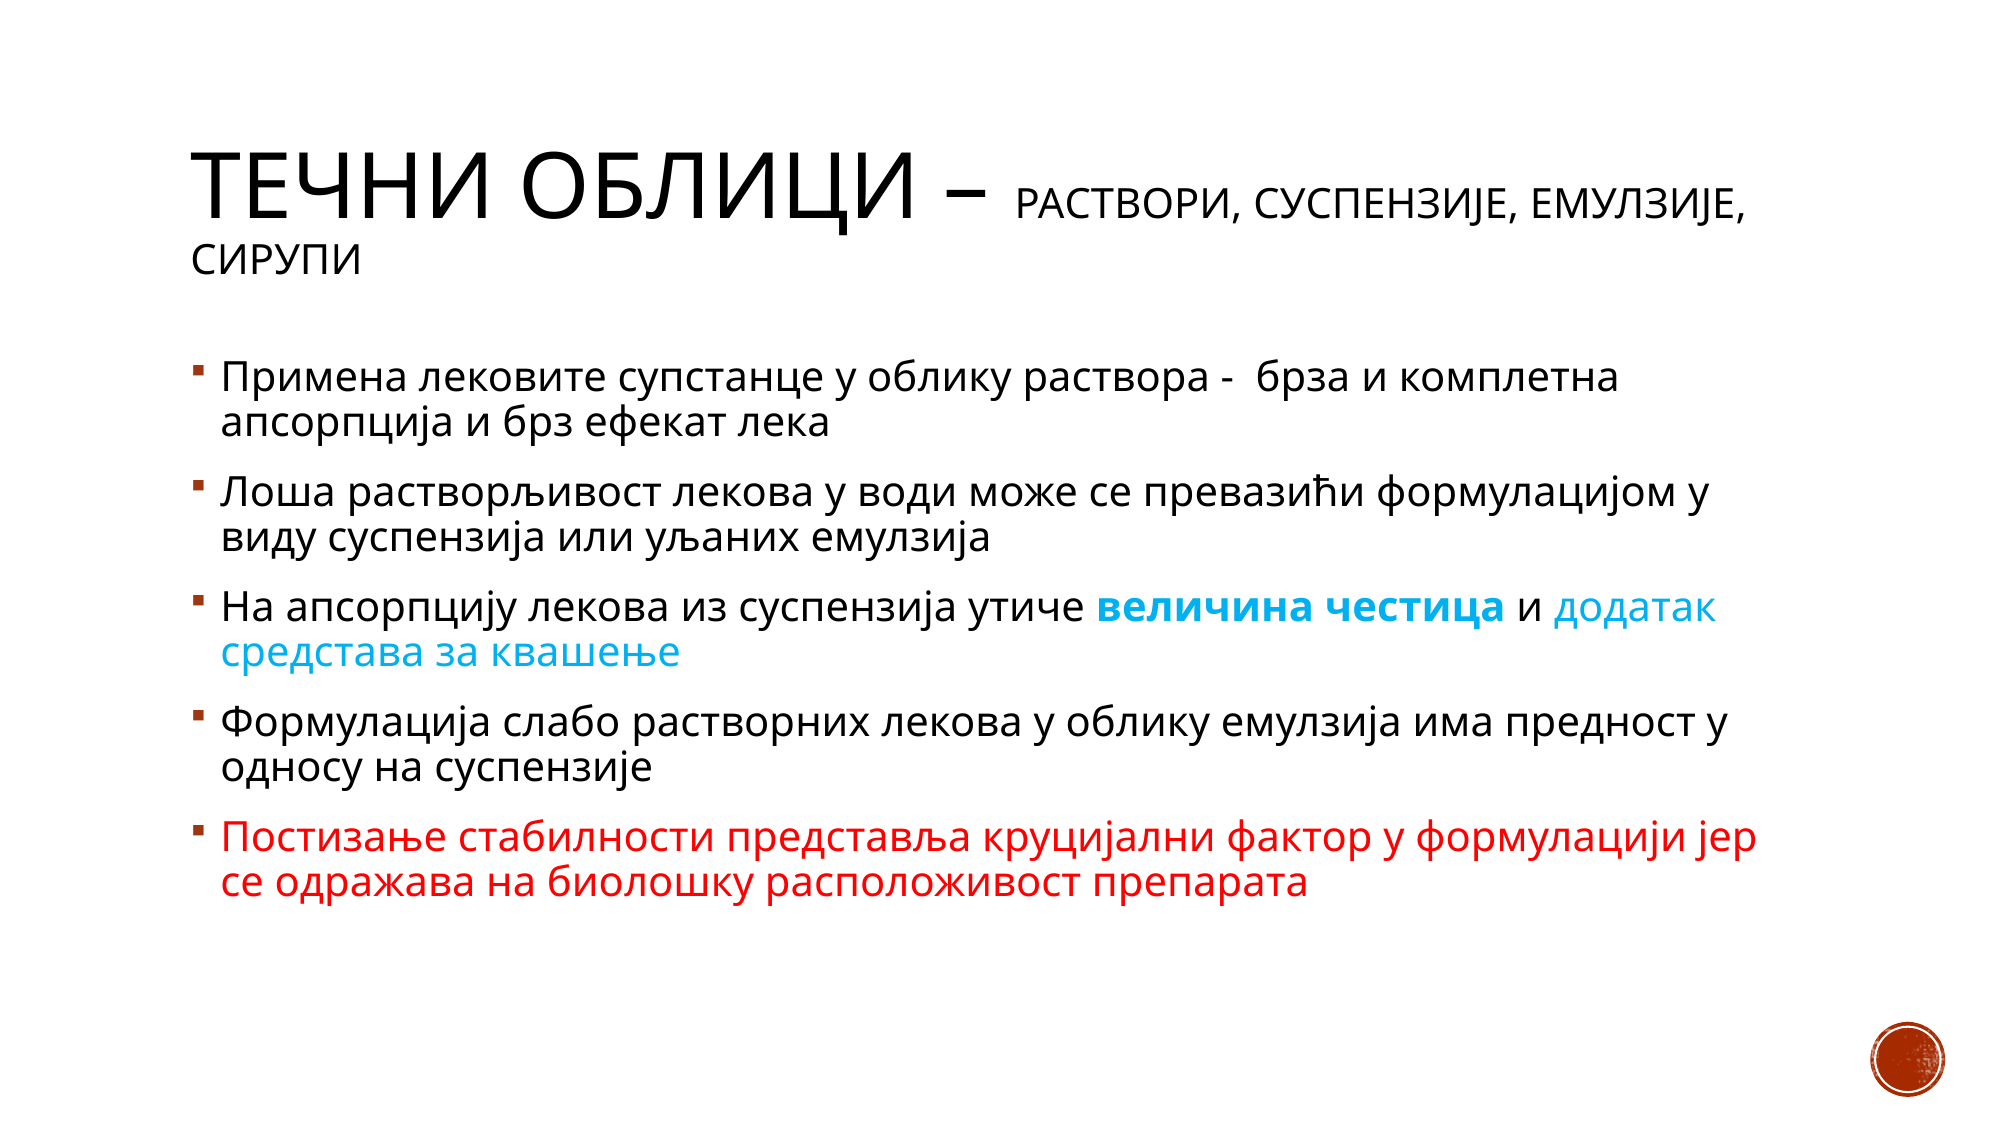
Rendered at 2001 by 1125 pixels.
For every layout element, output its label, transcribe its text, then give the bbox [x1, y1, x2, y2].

list Примена лековите супстанце у облику раствора - брза и комплетна апсорпција и брз ефекат лека Лоша растворљивост лекова у води може се превазићи формулацијом у виду суспензија или уљаних емулзија На апсорпцију лекова из суспензија утиче величина честица и додатак средстава за квашење Формулација слабо растворних лекова у облику емулзија има предност у односу на суспензије Постизање стабилности представља круцијални фактор у формулацији јер се одражава на биолошку расположивост препарата [175, 348, 1826, 1013]
title Течни облици – раствори, суспензије, емулзије, сирупи [175, 79, 1826, 344]
